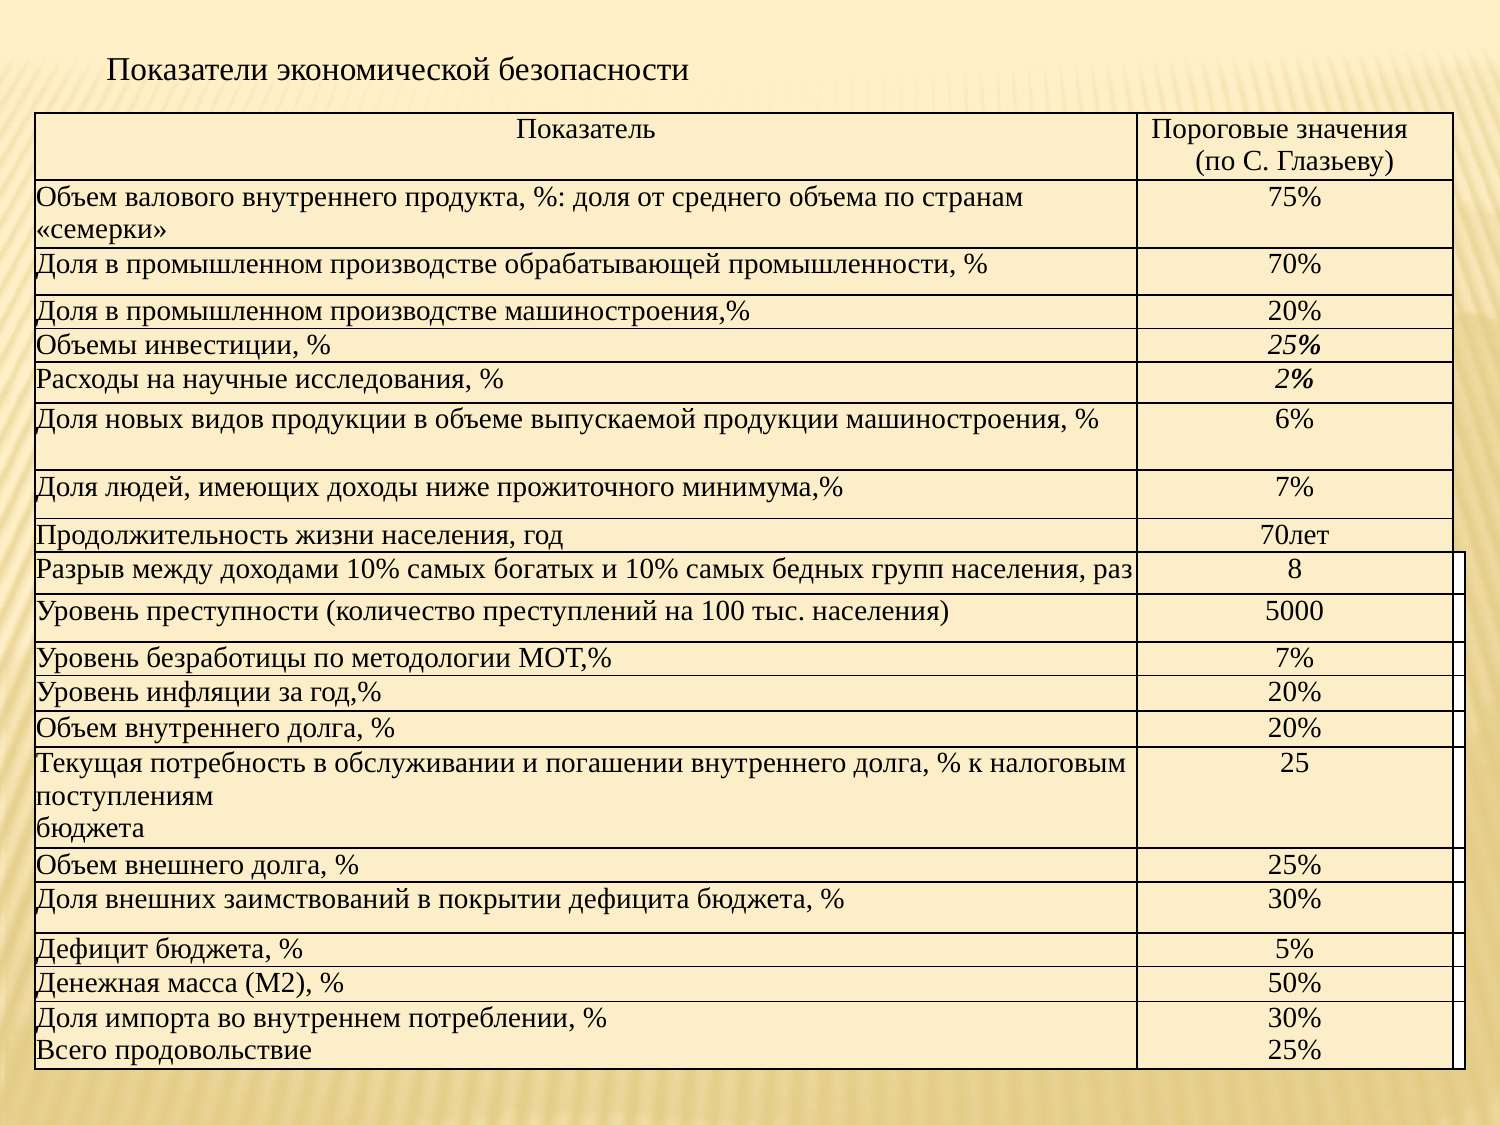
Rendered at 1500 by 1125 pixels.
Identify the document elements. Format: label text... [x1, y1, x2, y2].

text_box Показатели экономической безопасности [81, 35, 1137, 95]
table_cell Доля новых видов продукции в объеме выпускаемой продукции машиностроения, % [36, 404, 1136, 469]
table_cell [1454, 519, 1465, 551]
table_cell [1454, 934, 1464, 966]
table_cell 7% [1138, 471, 1452, 518]
table_cell [1454, 403, 1465, 470]
table_header Пороговые значения (по С. Глазьеву) [1138, 114, 1452, 179]
table_cell Уровень преступности (количество преступлений на 100 тыс. населения) [36, 595, 1136, 641]
table_cell 25% [1138, 329, 1452, 361]
table_cell 50% [1138, 967, 1452, 1001]
table_cell 70лет [1138, 519, 1452, 551]
table_cell Доля внешних заимствований в покрытии дефицита бюджета, % [36, 883, 1136, 932]
table_cell 70% [1138, 249, 1452, 294]
table_cell [1454, 470, 1465, 519]
table_cell Продолжительность жизни населения, год [36, 519, 1136, 551]
table_cell 25% [1138, 849, 1452, 881]
table_cell Доля импорта во внутреннем потреблении, % Всего продовольствие [36, 1002, 1136, 1068]
table_cell [1454, 595, 1464, 641]
table_cell [1454, 295, 1465, 329]
table_header Показатель [36, 114, 1136, 179]
table_cell Разрыв между доходами 10% самых богатых и 10% самых бедных групп населения, раз [36, 553, 1136, 593]
table_cell [1454, 676, 1464, 710]
table_cell 7% [1138, 643, 1452, 675]
table_cell 5000 [1138, 595, 1452, 641]
table_cell Дефицит бюджета, % [36, 934, 1136, 966]
table_cell 30% [1138, 883, 1452, 932]
table_cell [1454, 748, 1464, 847]
table_cell Объем валового внутреннего продукта, %: доля от среднего объема по странам «семерки» [36, 181, 1136, 247]
table_cell 5% [1138, 934, 1452, 966]
table_cell [1454, 329, 1465, 362]
table_cell Расходы на научные исследования, % [36, 363, 1136, 402]
table_cell Доля в промышленном производстве обрабатывающей промышленности, % [36, 249, 1136, 294]
table_cell Объем внутреннего долга, % [36, 712, 1136, 746]
table_cell [1454, 248, 1465, 295]
table_cell Объем внешнего долга, % [36, 849, 1136, 881]
table_cell [1454, 362, 1465, 403]
table_cell [1454, 883, 1464, 932]
table_cell Объемы инвестиции, % [36, 329, 1136, 361]
table_cell Уровень инфляции за год,% [36, 676, 1136, 710]
table_cell Уровень безработицы по методологии МОТ,% [36, 643, 1136, 675]
table_cell [1454, 1002, 1464, 1068]
table_cell 25 [1138, 748, 1452, 847]
table_header [1454, 113, 1465, 180]
table_cell [1454, 180, 1465, 248]
table_cell Доля людей, имеющих доходы ниже прожиточного минимума,% [36, 471, 1136, 518]
table_cell 20% [1138, 676, 1452, 710]
table_cell 75% [1138, 181, 1452, 247]
table_cell [1454, 712, 1464, 746]
table_cell Доля в промышленном производстве машиностроения,% [36, 296, 1136, 328]
table_cell 30% 25% [1138, 1002, 1452, 1068]
table_cell 2% [1138, 363, 1452, 402]
table_cell [1454, 643, 1464, 675]
table_cell [1454, 967, 1464, 1001]
table_cell Текущая потребность в обслуживании и погашении внутреннего долга, % к налоговым поступлениям бюджета [36, 748, 1136, 847]
table_cell 8 [1138, 553, 1452, 593]
table_cell 20% [1138, 296, 1452, 328]
table_cell 6% [1138, 404, 1452, 469]
table_cell [1454, 849, 1464, 881]
table_cell 20% [1138, 712, 1452, 746]
table_cell Денежная масса (М2), % [36, 967, 1136, 1001]
table_cell [1454, 553, 1464, 593]
